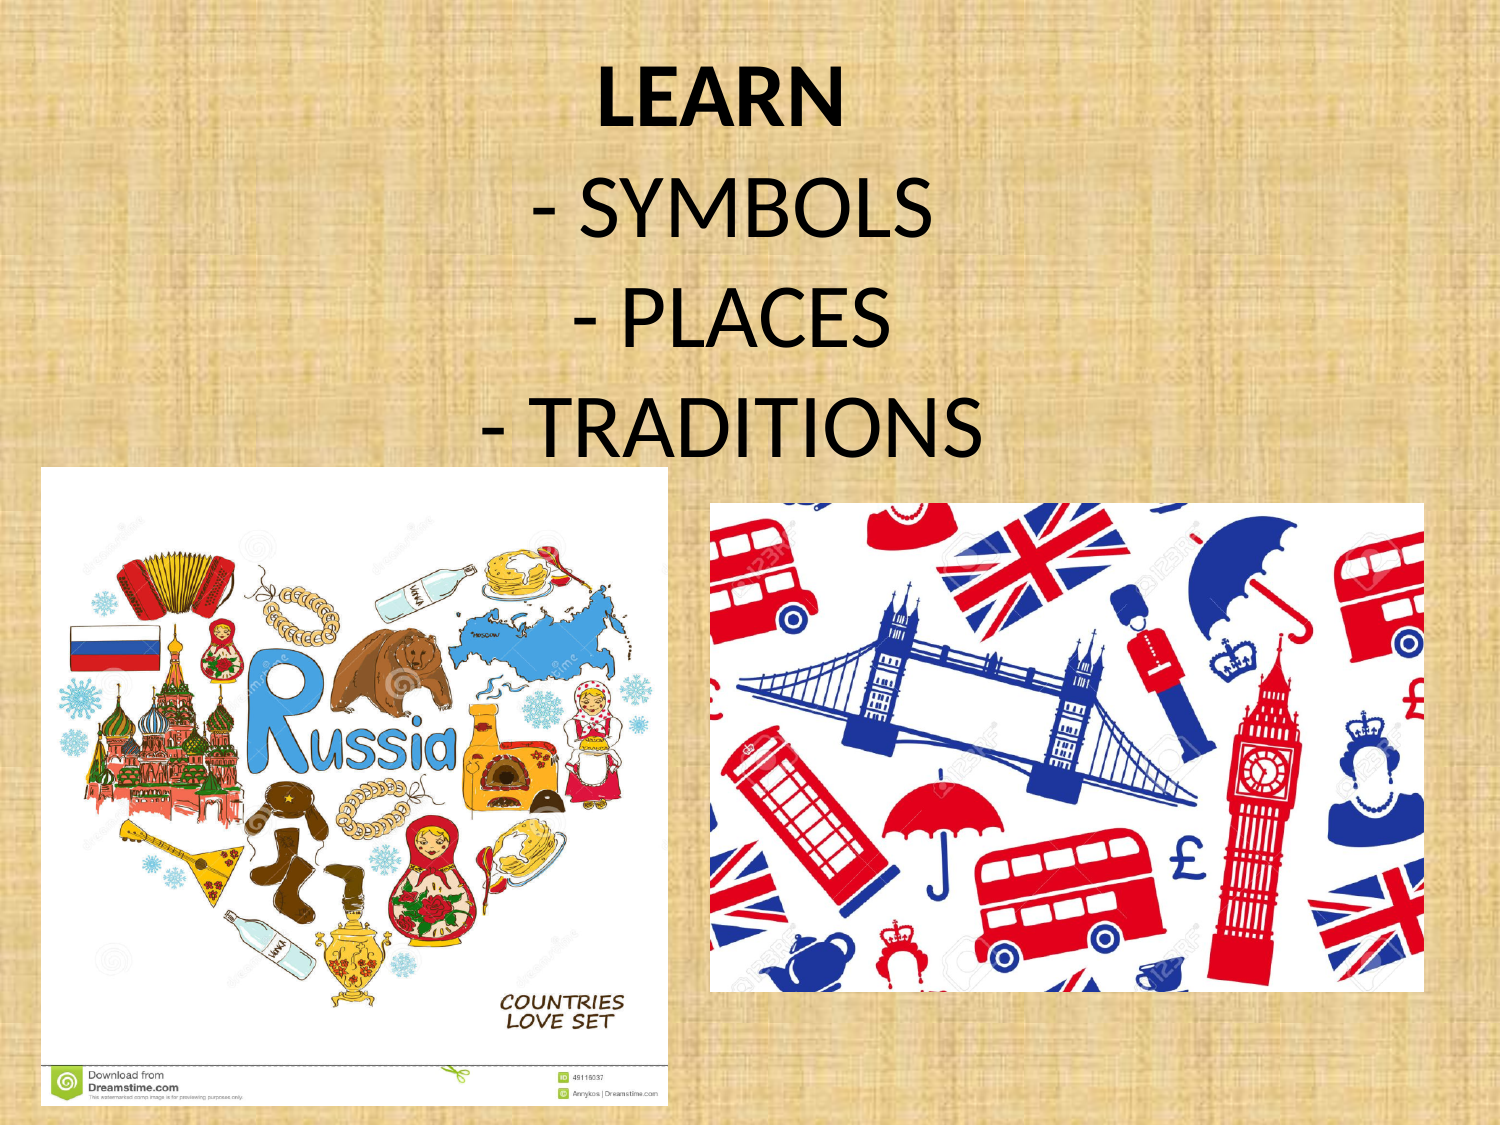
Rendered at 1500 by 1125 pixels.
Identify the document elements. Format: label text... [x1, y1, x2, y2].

title LEARN - SYMBOLS - PLACES - TRADITIONS [64, 7, 1400, 504]
picture [0, 0, 1500, 1125]
